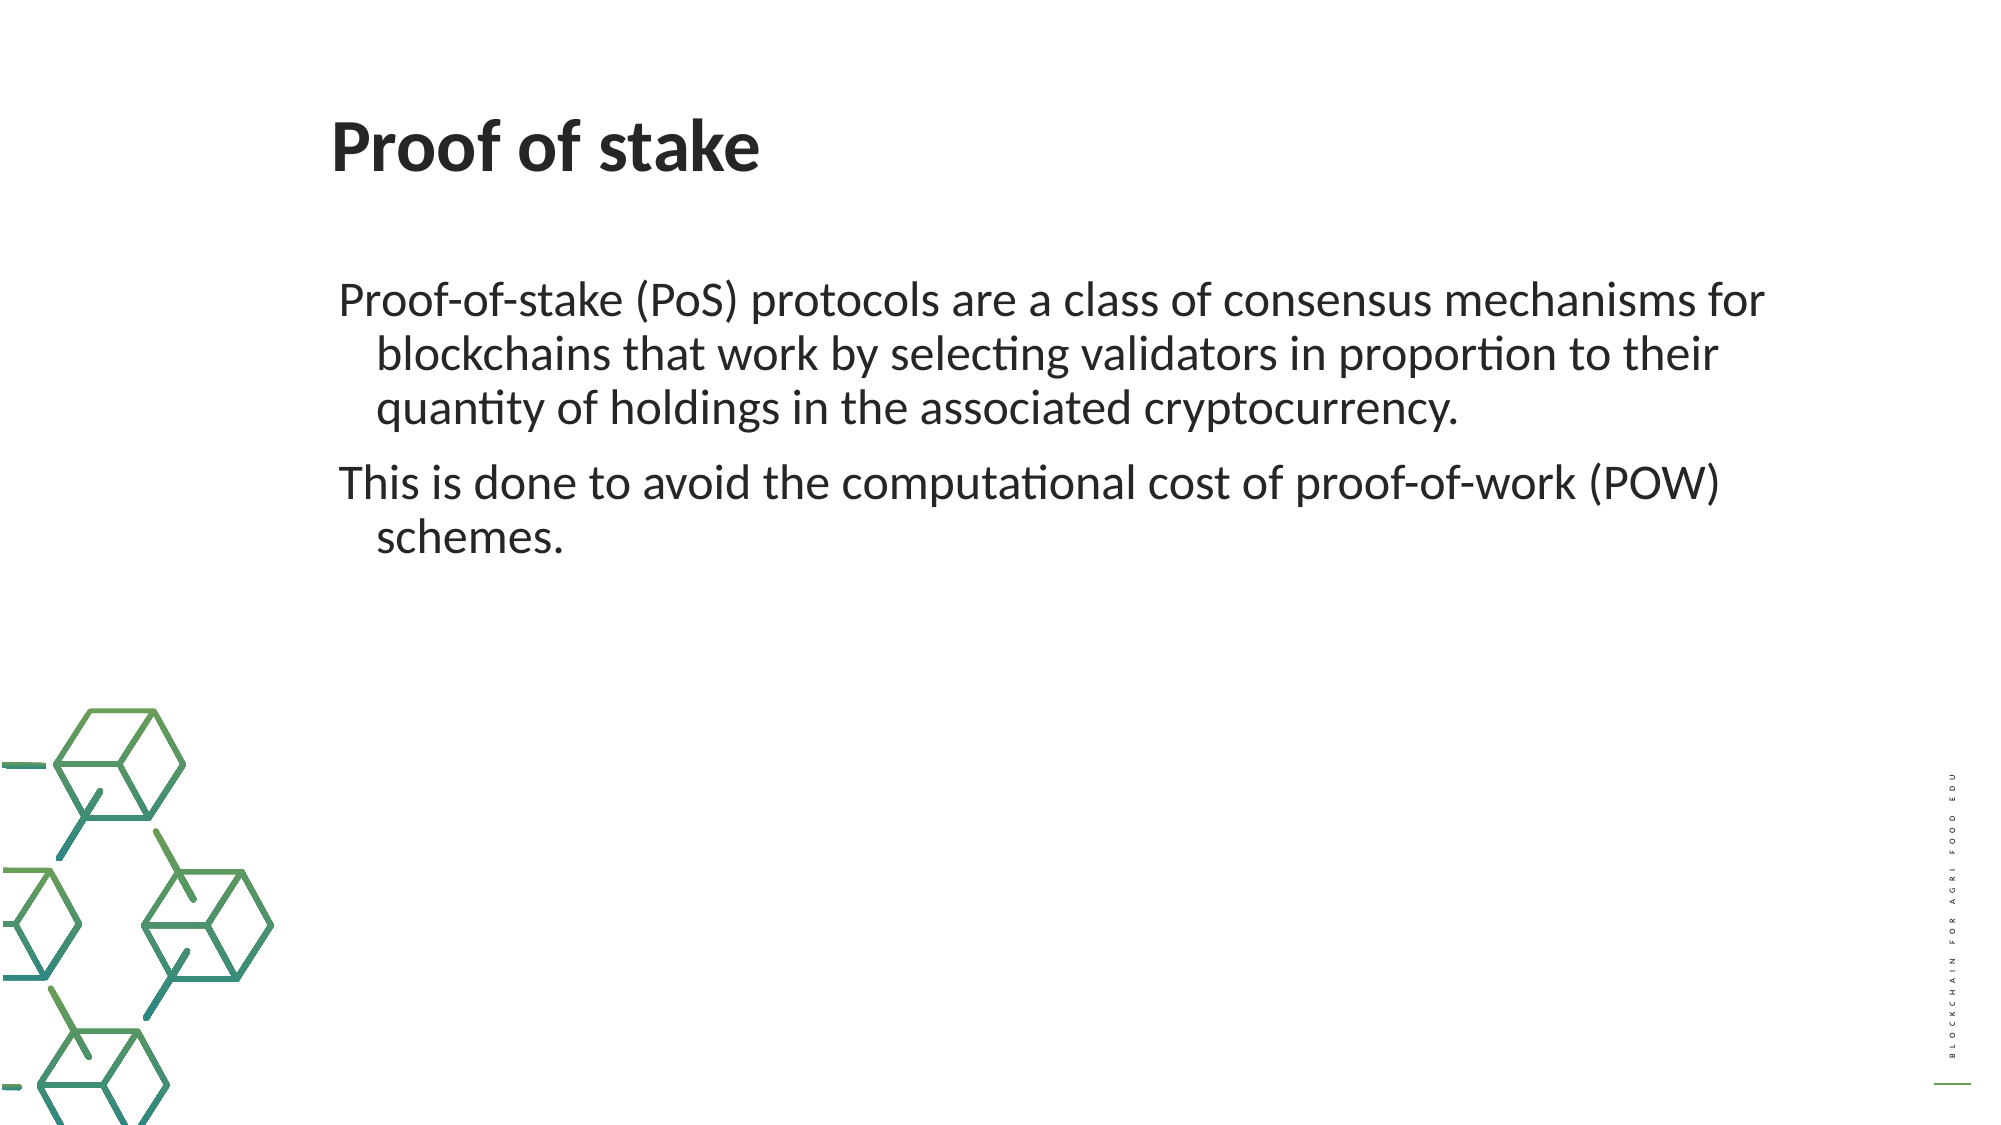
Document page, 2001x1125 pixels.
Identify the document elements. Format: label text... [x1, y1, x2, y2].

list Proof of stake [316, 99, 1869, 267]
list Proof-of-stake (PoS) protocols are a class of consensus mechanisms for blockchains that work by selecting validators in proportion to their quantity of holdings in the associated cryptocurrency. This is done to avoid the computational cost of proof-of-work (POW) schemes. [323, 267, 1859, 1070]
